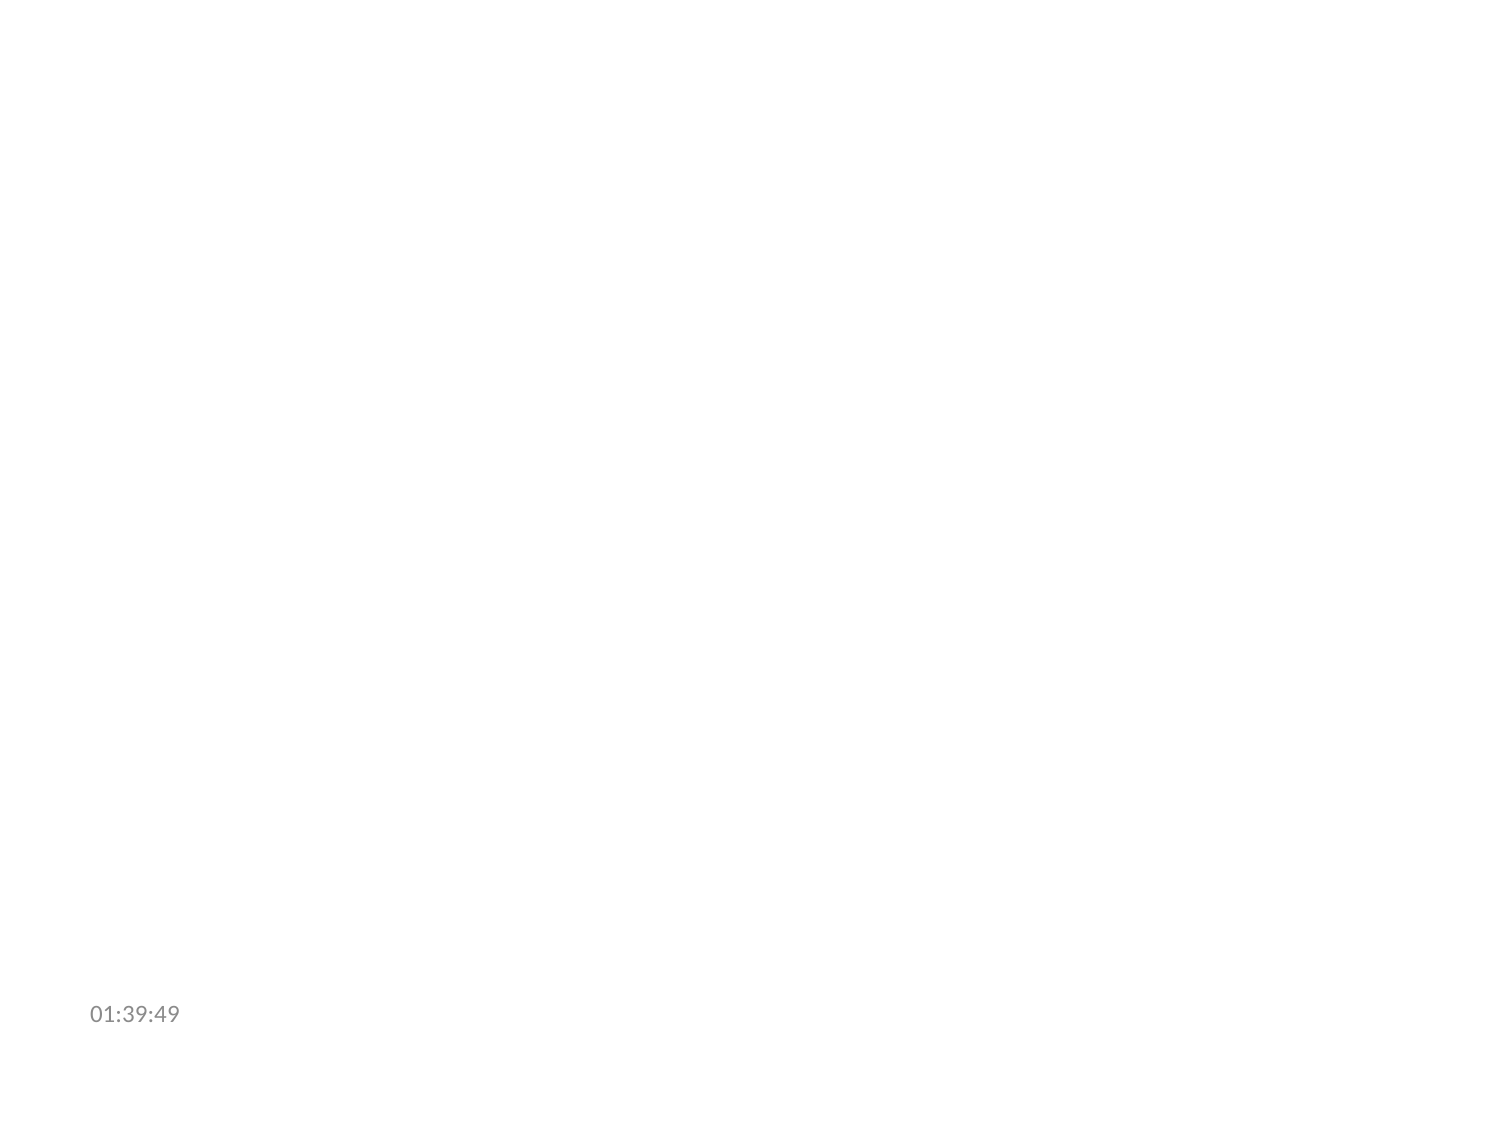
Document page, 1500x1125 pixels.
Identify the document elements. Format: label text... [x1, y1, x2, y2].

text_box 15:35:09 [75, 982, 425, 1043]
